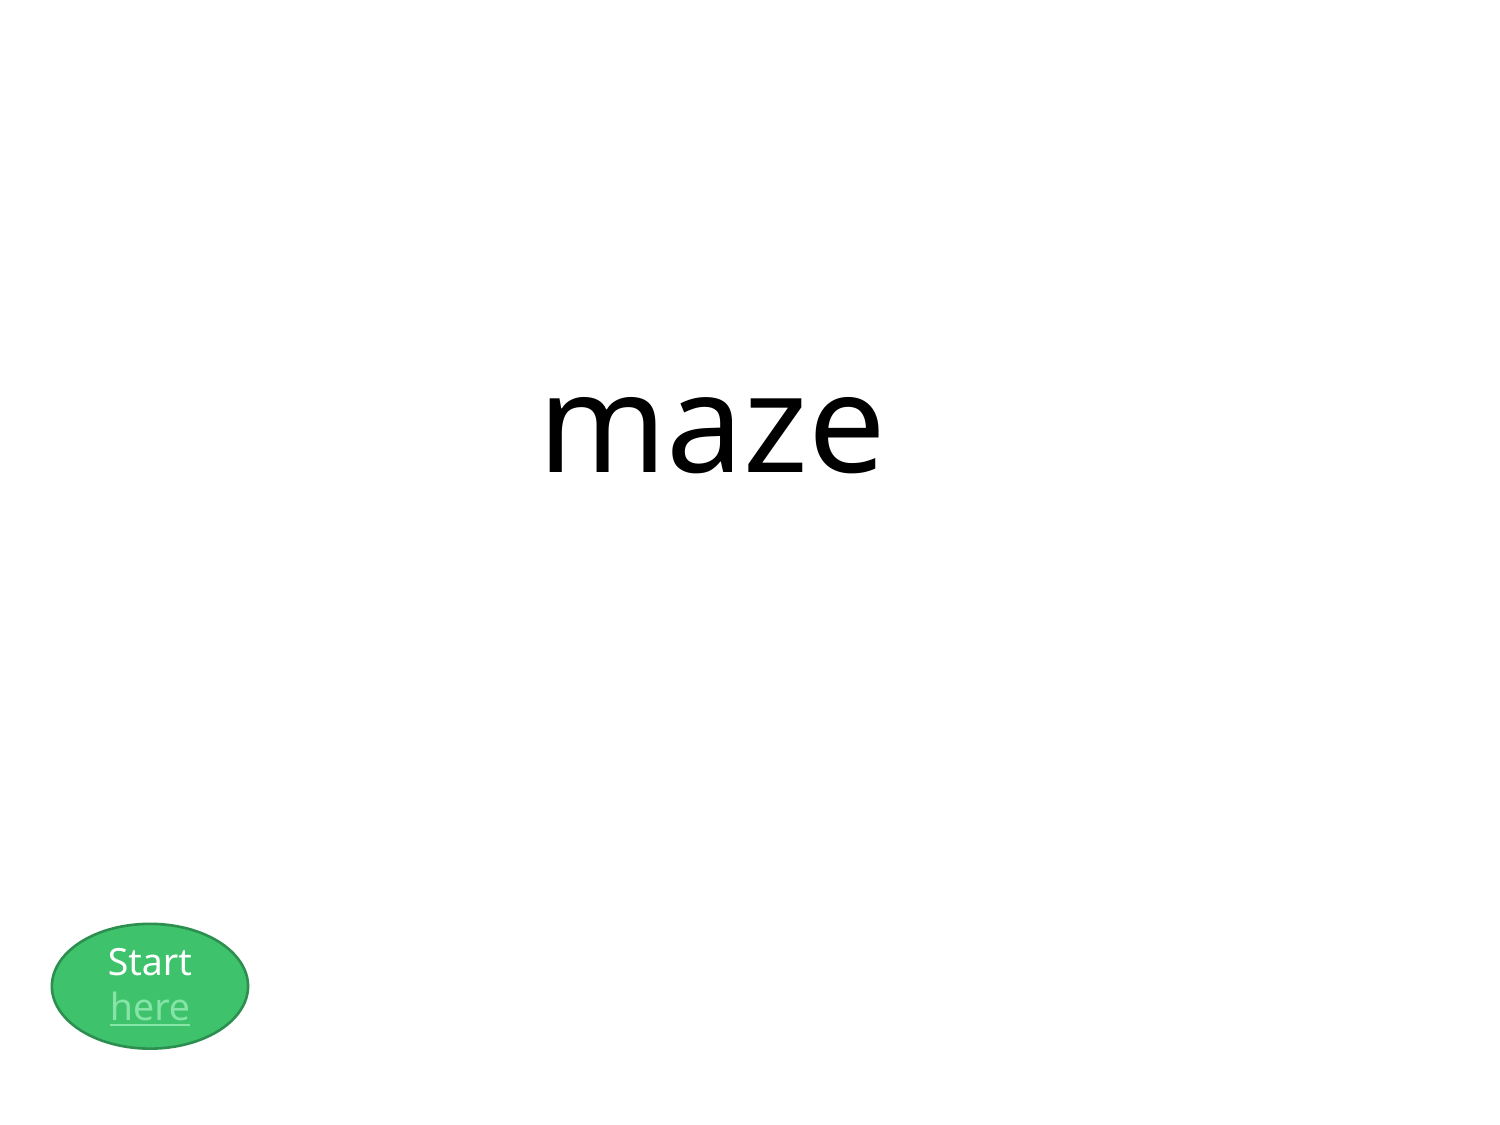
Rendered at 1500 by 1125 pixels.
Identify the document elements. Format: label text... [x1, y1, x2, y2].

text_box maze [220, 328, 1205, 508]
text_box Start here [50, 922, 250, 1050]
